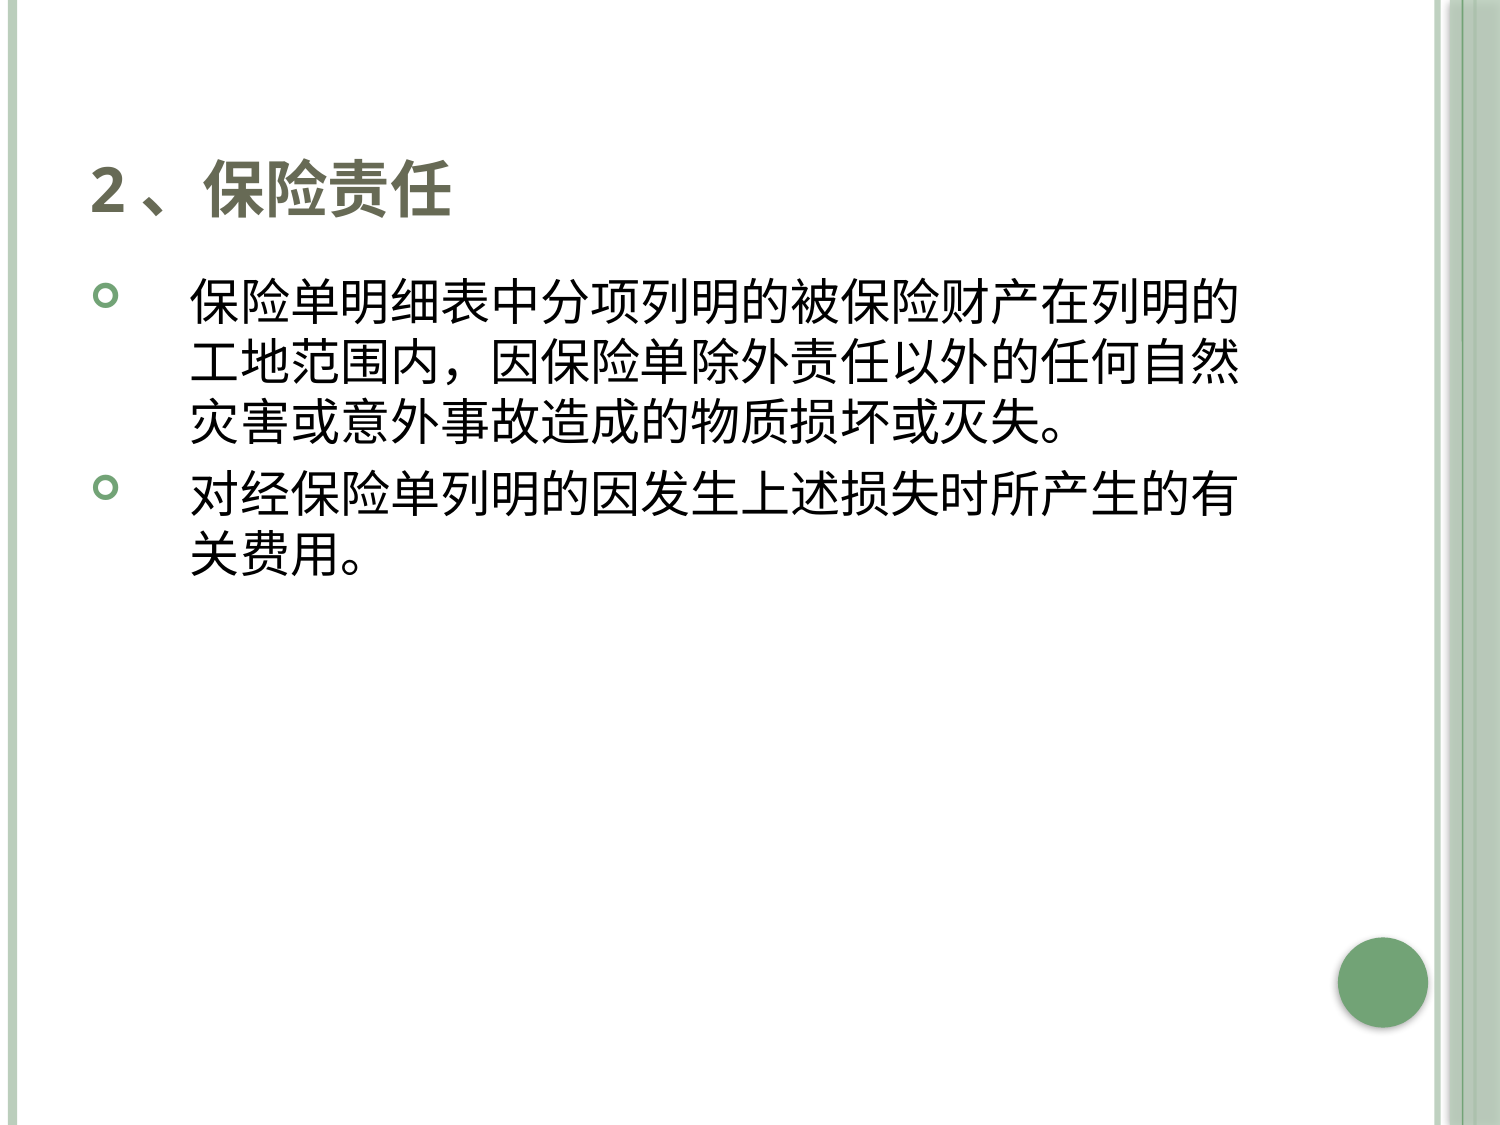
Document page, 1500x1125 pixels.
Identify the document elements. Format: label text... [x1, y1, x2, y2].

list 保险单明细表中分项列明的被保险财产在列明的工地范围内，因保险单除外责任以外的任何自然灾害或意外事故造成的物质损坏或灭失。 对经保险单列明的因发生上述损失时所产生的有关费用。 [74, 262, 1301, 1063]
title 2、保险责任 [75, 45, 1300, 233]
